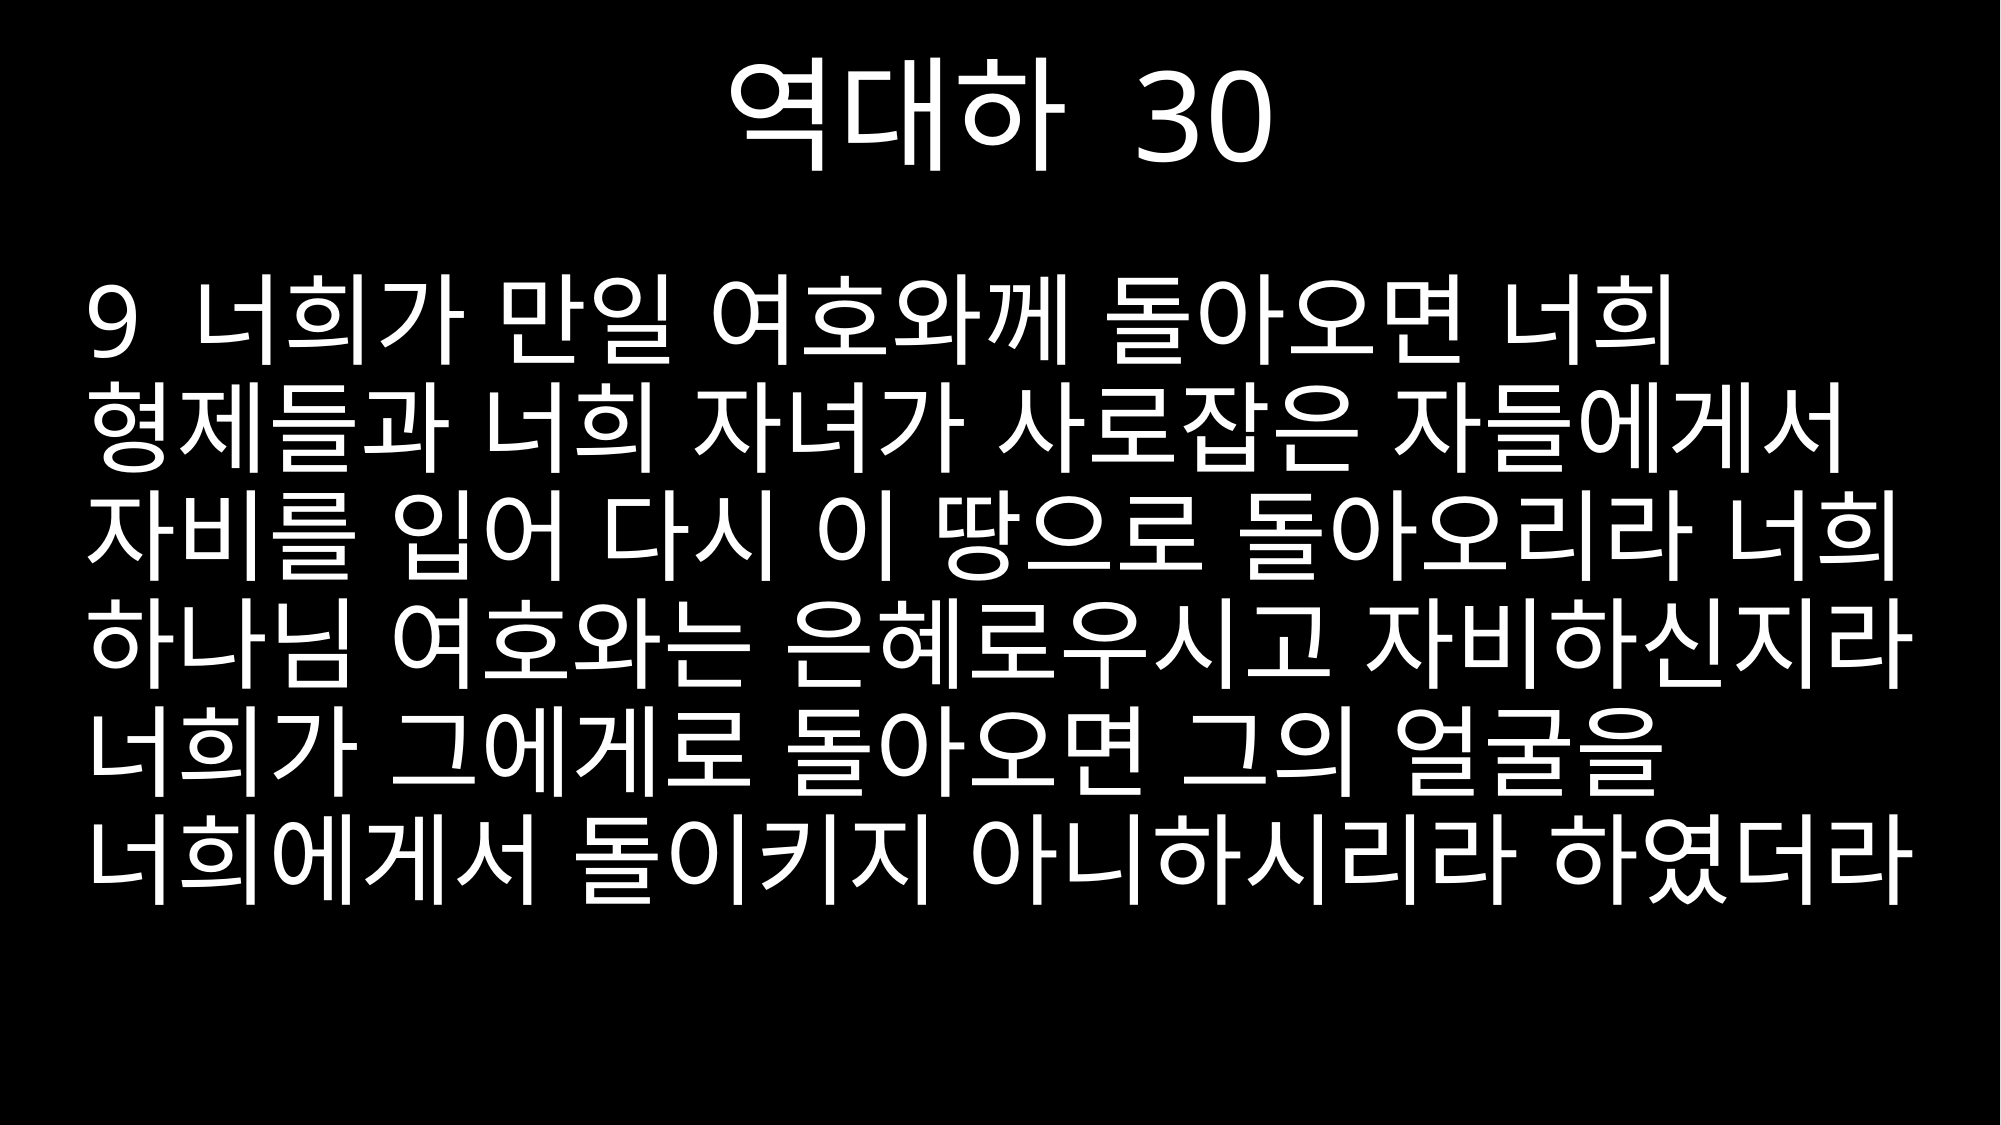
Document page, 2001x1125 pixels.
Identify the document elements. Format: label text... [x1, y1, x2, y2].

list 9 너희가 만일 여호와께 돌아오면 너희 형제들과 너희 자녀가 사로잡은 자들에게서 자비를 입어 다시 이 땅으로 돌아오리라 너희 하나님 여호와는 은혜로우시고 자비하신지라 너희가 그에게로 돌아오면 그의 얼굴을 너희에게서 돌이키지 아니하시리라 하였더라 [69, 263, 1953, 423]
footer 역대하 30 [0, 32, 2000, 192]
picture [0, 0, 2001, 1125]
